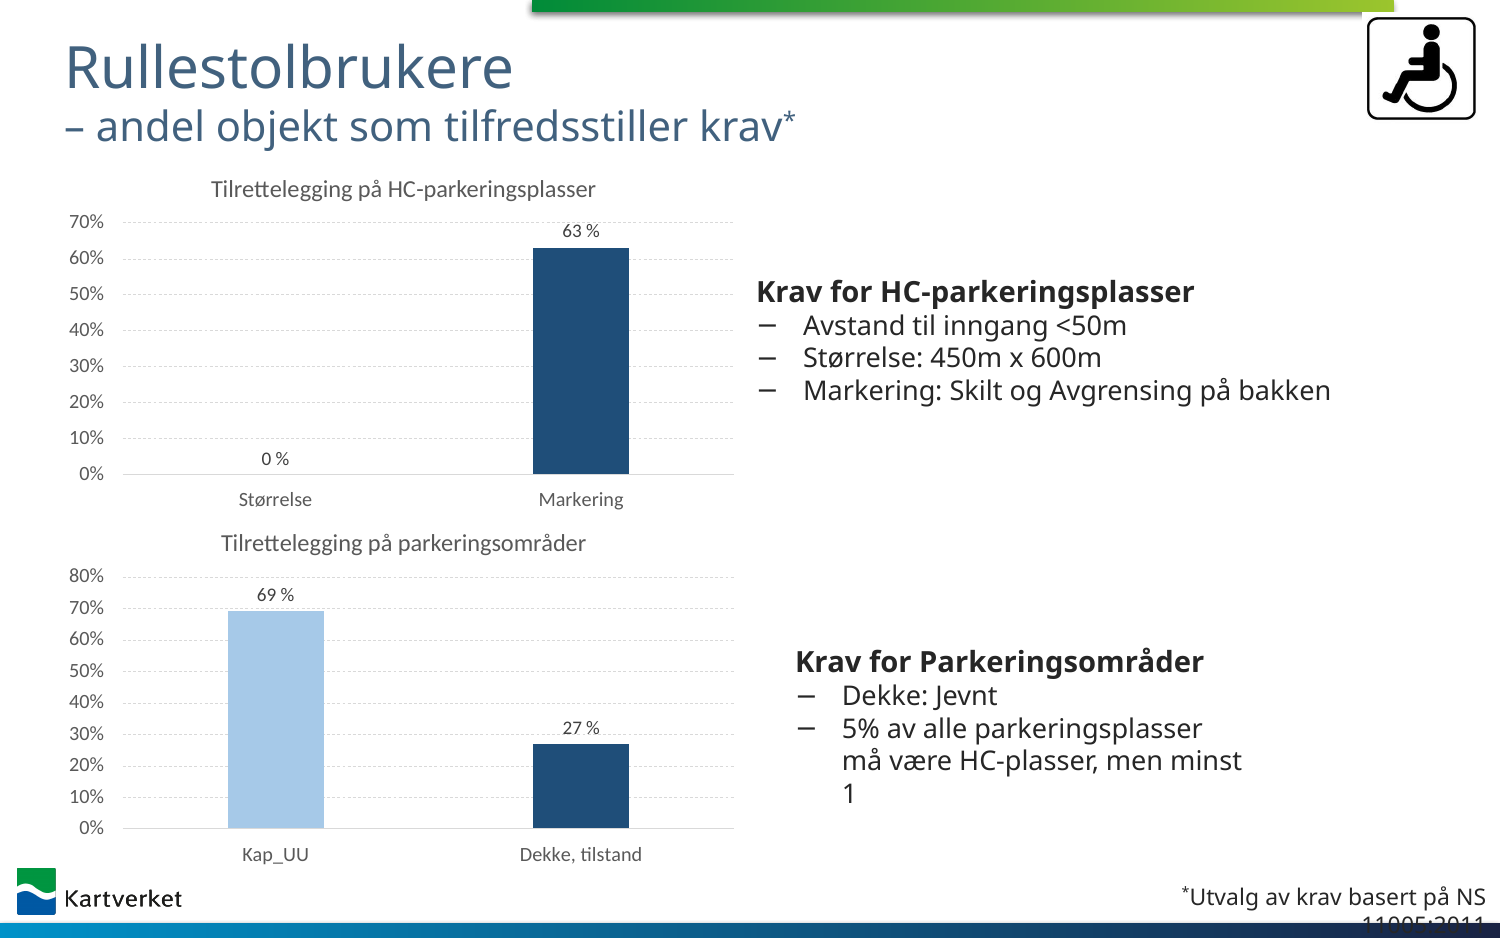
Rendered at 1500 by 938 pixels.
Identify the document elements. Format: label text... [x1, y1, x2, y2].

text_box Krav for HC-parkeringsplasser Avstand til inngang <50m Størrelse: 450m x 600m Markering: Skilt og Avgrensing på bakken [750, 265, 1346, 413]
text_box Krav for Parkeringsområder Dekke: Jevnt 5% av alle parkeringsplasser må være HC-plasser, men minst 1 [780, 636, 1261, 816]
picture [62, 166, 746, 519]
text_box *Utvalg av krav basert på NS 11005:2011 [1068, 873, 1500, 938]
picture [62, 520, 746, 874]
text_box Rullestolbrukere – andel objekt som tilfredsstiller krav* [49, 25, 1431, 158]
picture [1362, 12, 1481, 126]
